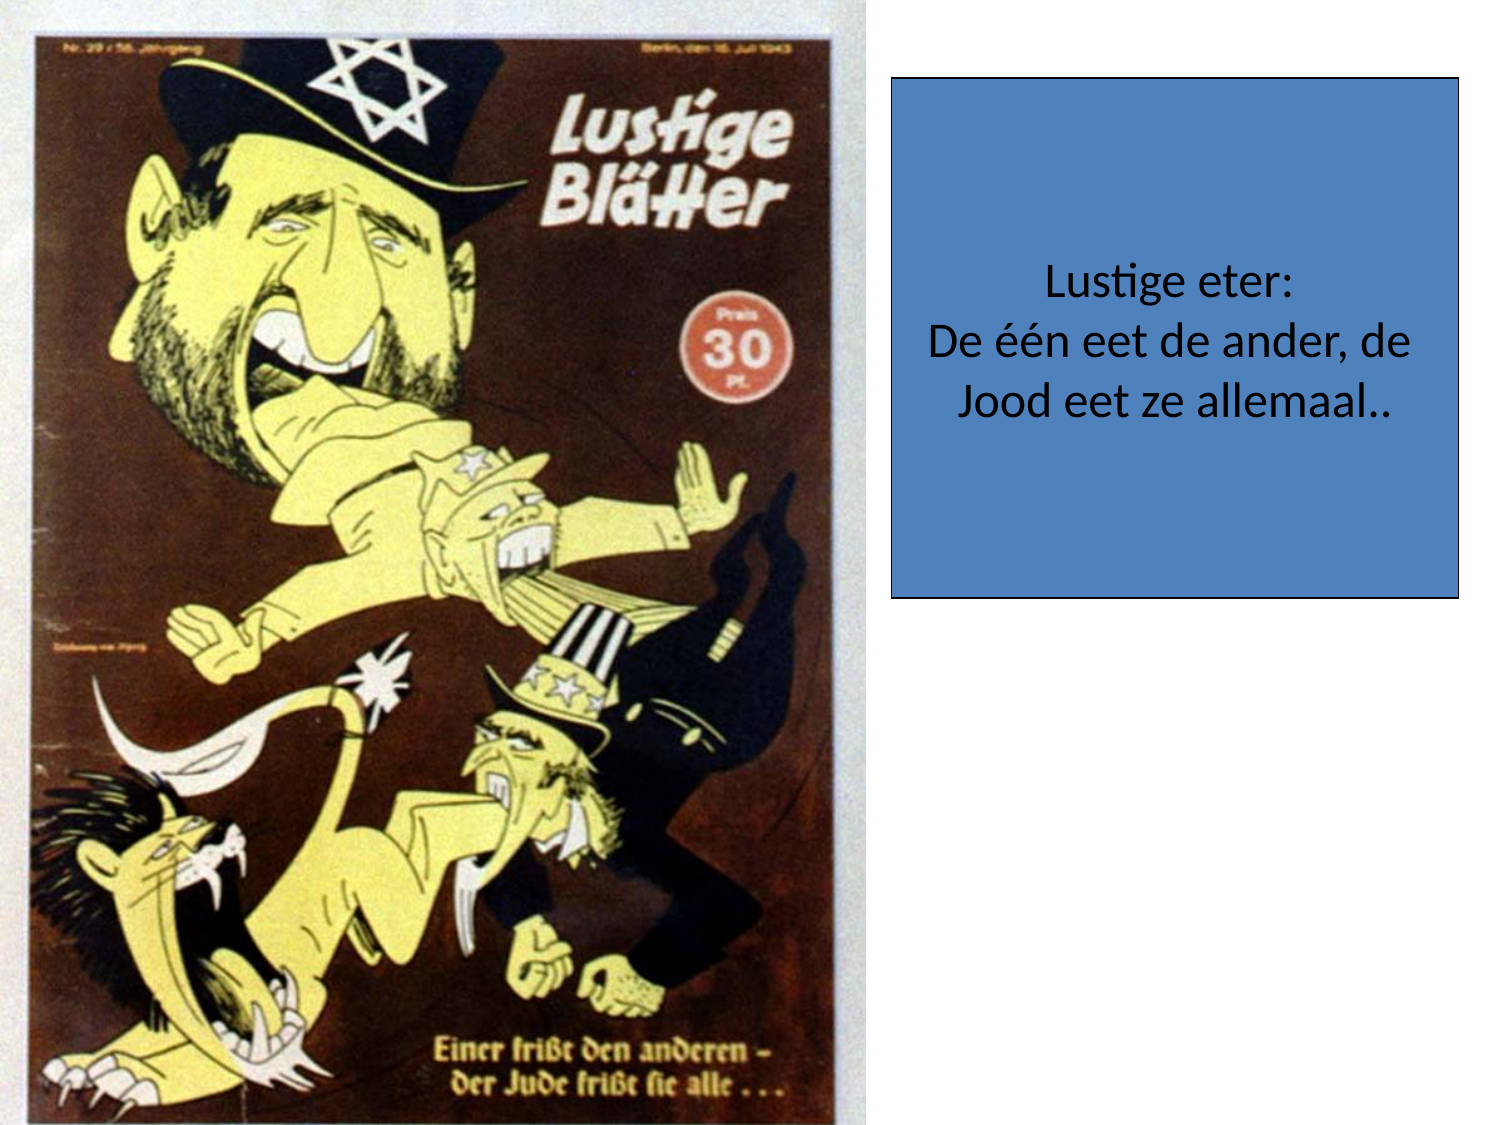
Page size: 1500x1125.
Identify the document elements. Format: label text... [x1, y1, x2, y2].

picture [0, 0, 866, 1125]
text_box Lustige eter: De één eet de ander, de Jood eet ze allemaal.. [891, 78, 1459, 598]
